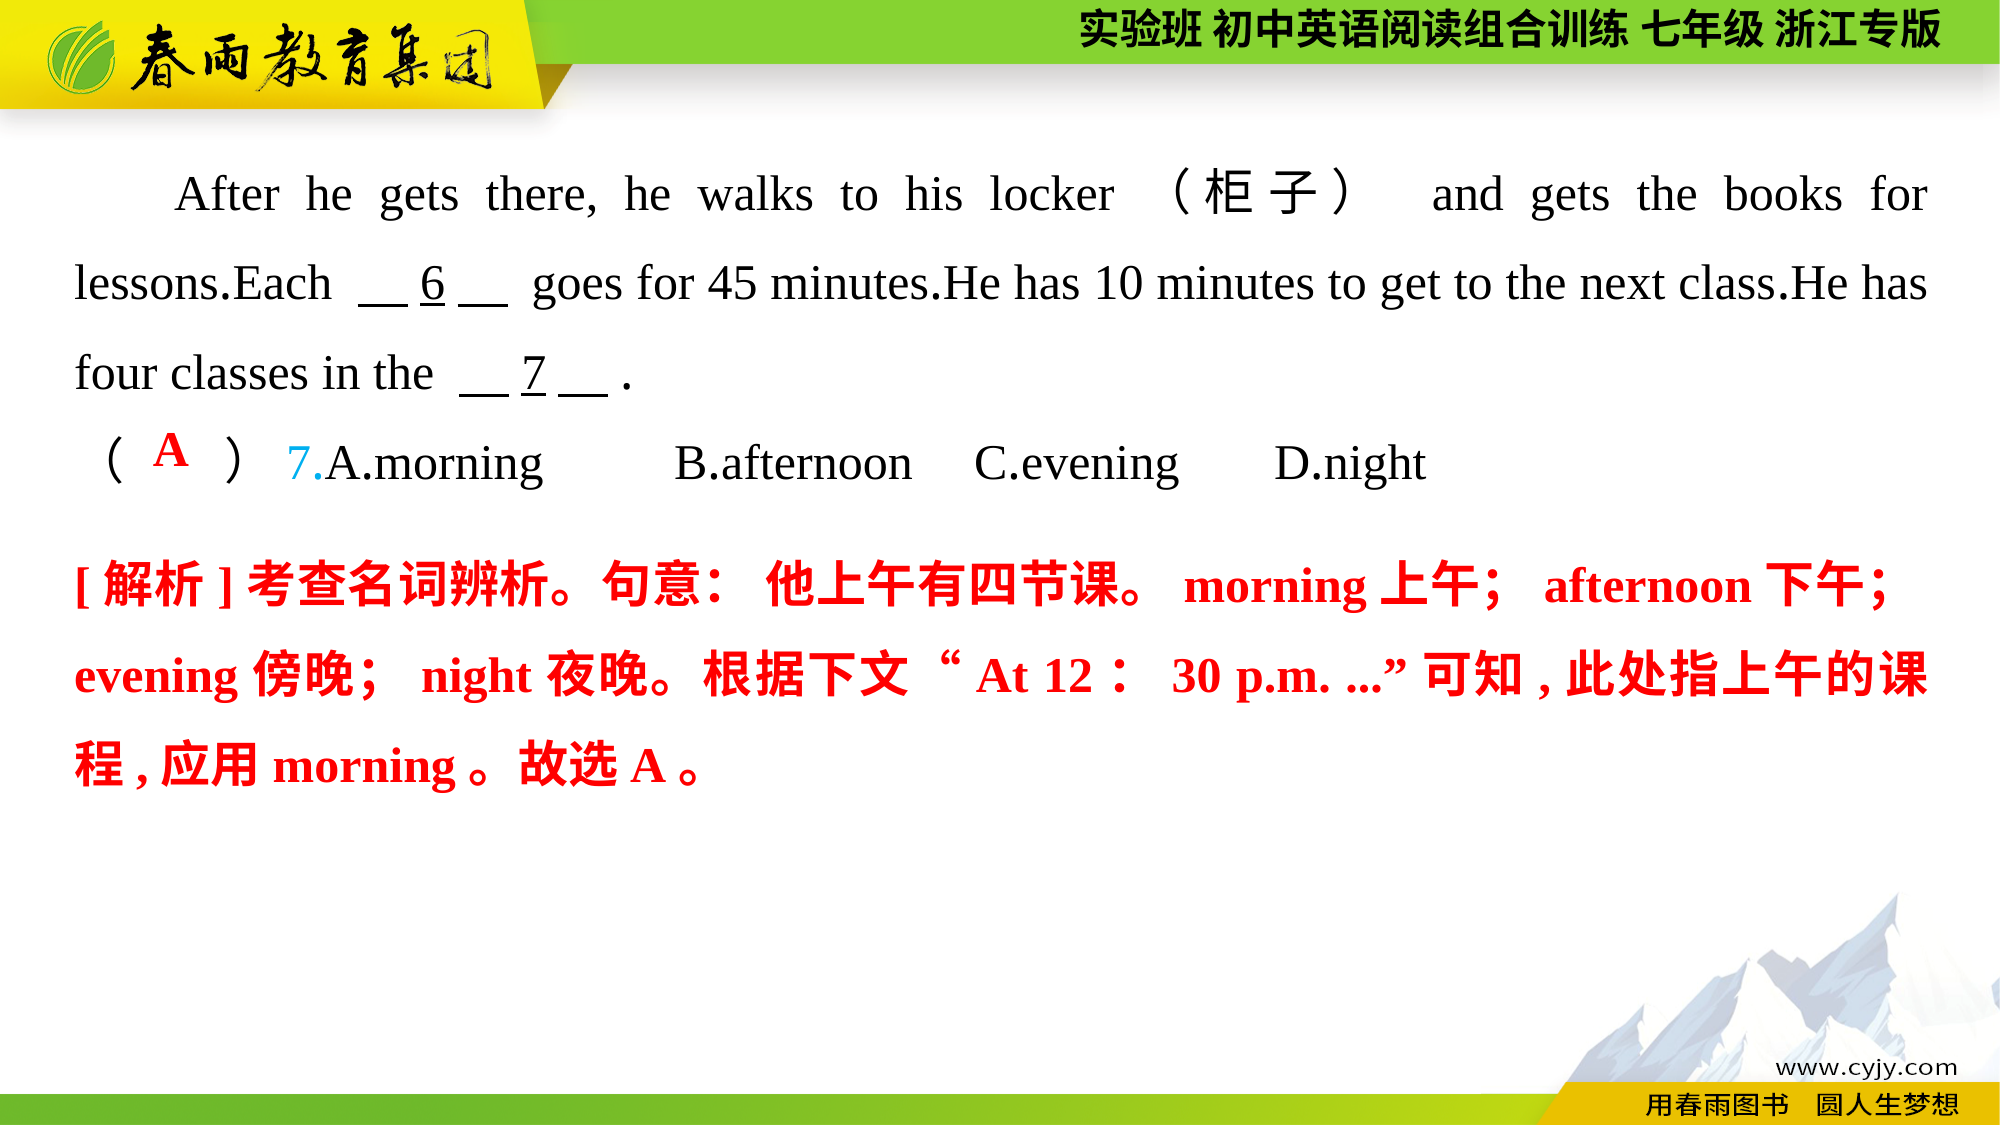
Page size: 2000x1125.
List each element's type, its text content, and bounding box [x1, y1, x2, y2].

text_box A [138, 408, 204, 484]
picture [0, 0, 2000, 1125]
text_box [解析]考查名词辨析。句意： 他上午有四节课。morning上午；afternoon下午；evening傍晚；night夜晚。根据下文“At 12：30 p.m. ...”可知,此处指上午的课程,应用morning。故选A。 [59, 515, 1944, 801]
list After he gets there, he walks to his locker（柜子） and gets the books for lessons.Each 6 goes for 45 minutes.He has 10 minutes to get to the next class.He has four classes in the 7 . （ ）7.A.morning B.afternoon C.evening D.night [59, 122, 1944, 502]
